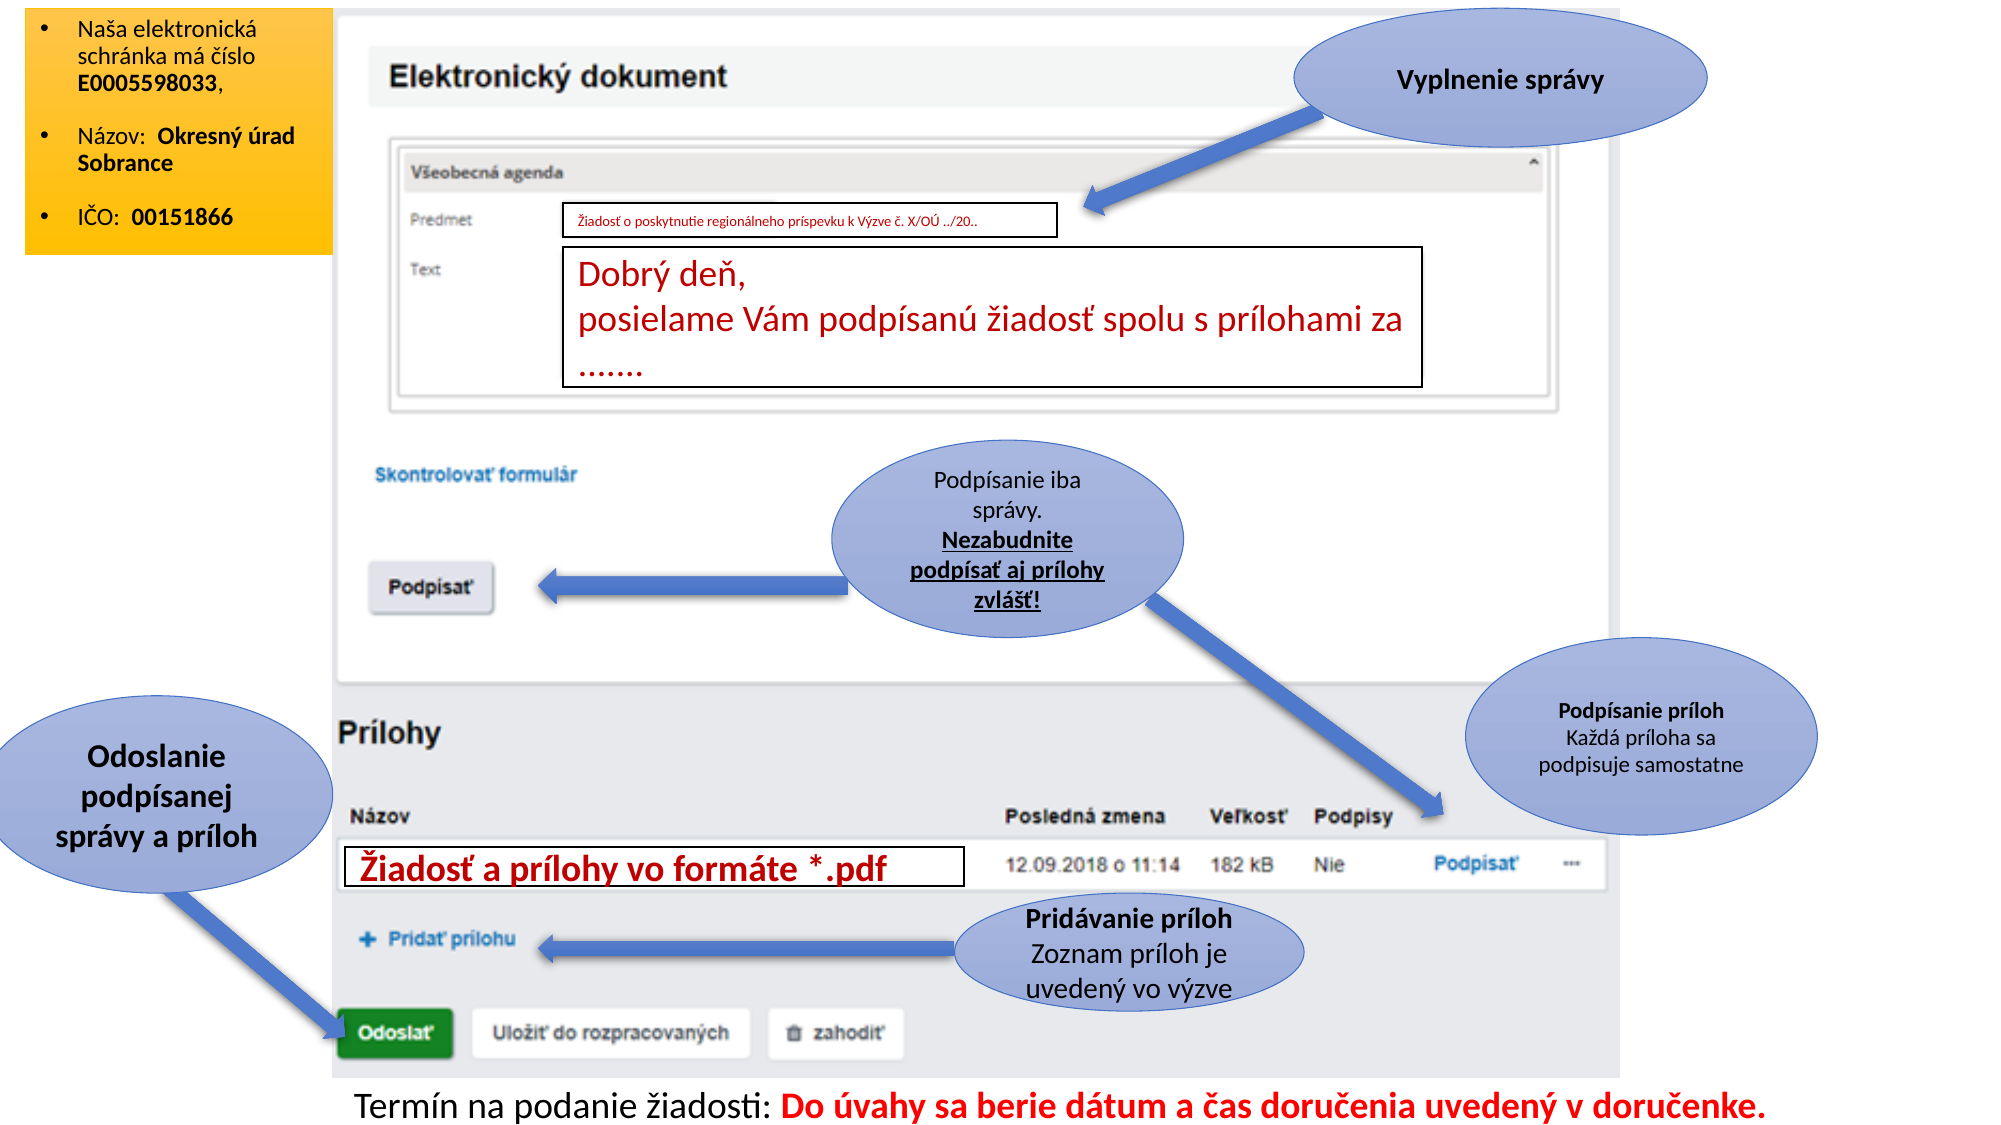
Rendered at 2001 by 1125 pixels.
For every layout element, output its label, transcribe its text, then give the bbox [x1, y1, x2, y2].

text_box Vyplnenie správy [1620, 20, 1708, 135]
picture [332, 8, 1620, 1078]
text_box [164, 893, 332, 1039]
text_box Podpísanie príloh Každá príloha sa podpisuje samostatne [1620, 637, 1818, 836]
text_box Odoslanie podpísanej správy a príloh [0, 695, 332, 894]
text_box Termín na podanie žiadosti: Do úvahy sa berie dátum a čas doručenia uvedený v doručenke. [339, 1073, 1782, 1125]
text_box Naša elektronická schránka má číslo E0005598033, Názov: Okresný úrad Sobrance IČO: 00151866 [25, 8, 332, 255]
